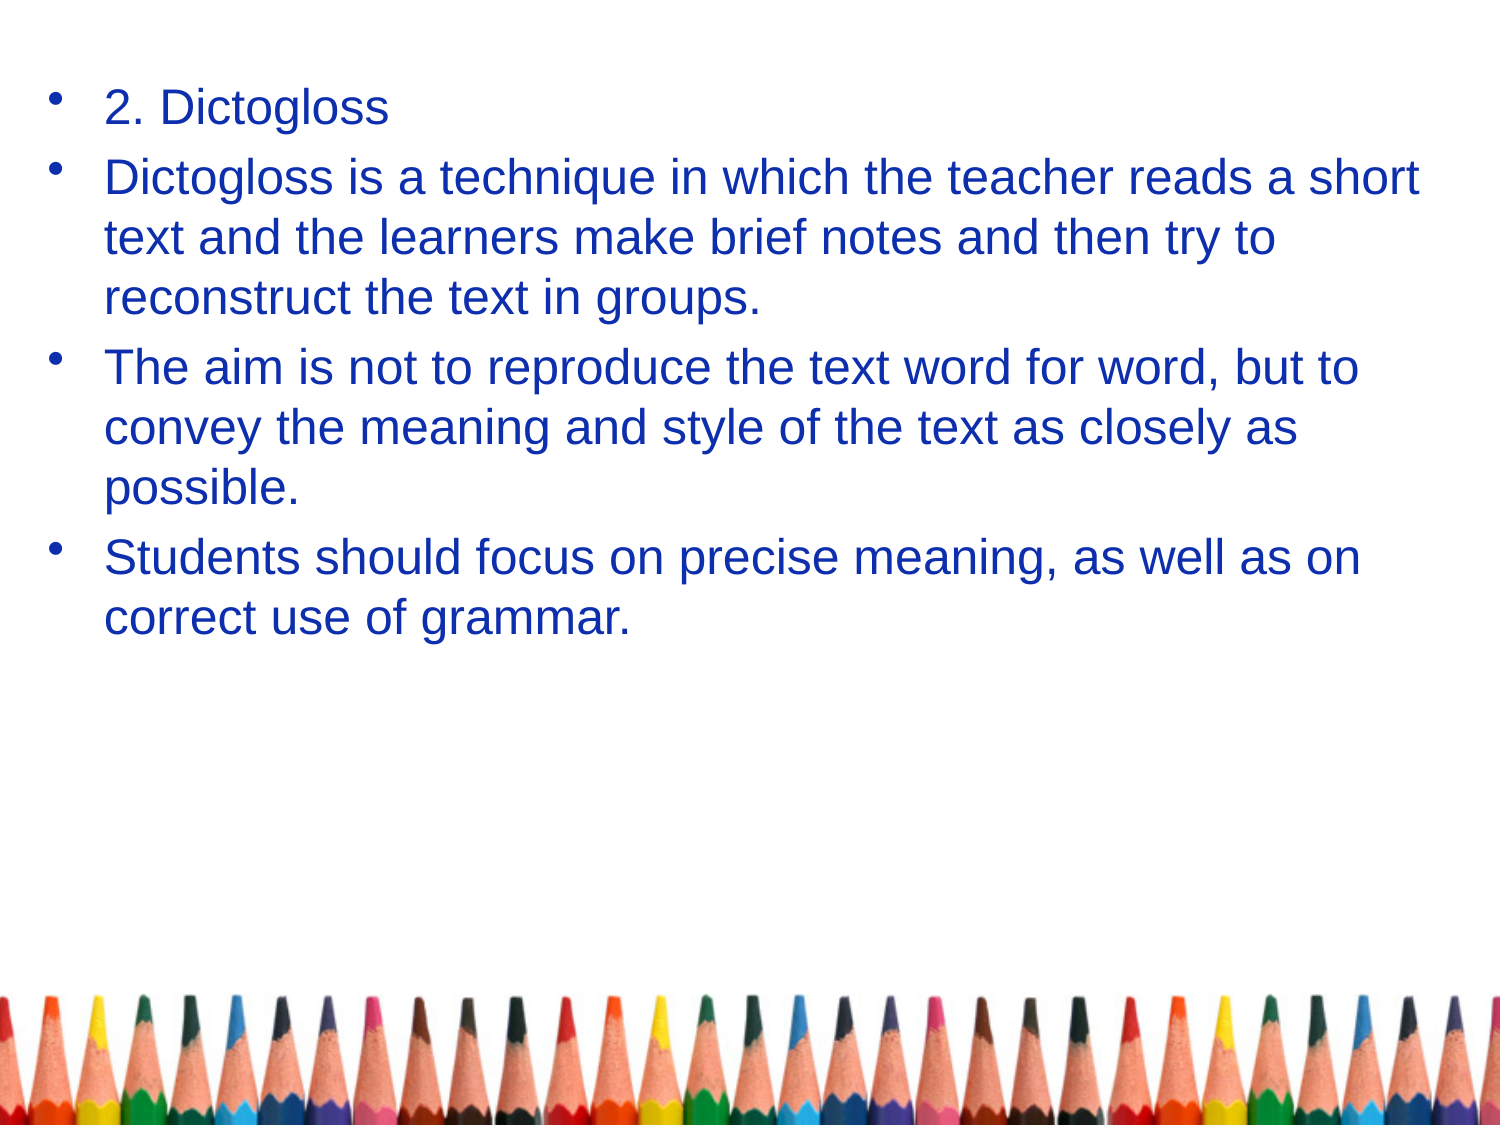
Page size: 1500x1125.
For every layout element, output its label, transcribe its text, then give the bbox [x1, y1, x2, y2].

picture [0, 0, 1500, 1125]
list 2. Dictogloss Dictogloss is a technique in which the teacher reads a short text and the learners make brief notes and then try to reconstruct the text in groups. The aim is not to reproduce the text word for word, but to convey the meaning and style of the text as closely as possible. Students should focus on precise meaning, as well as on correct use of grammar. [32, 67, 1453, 970]
